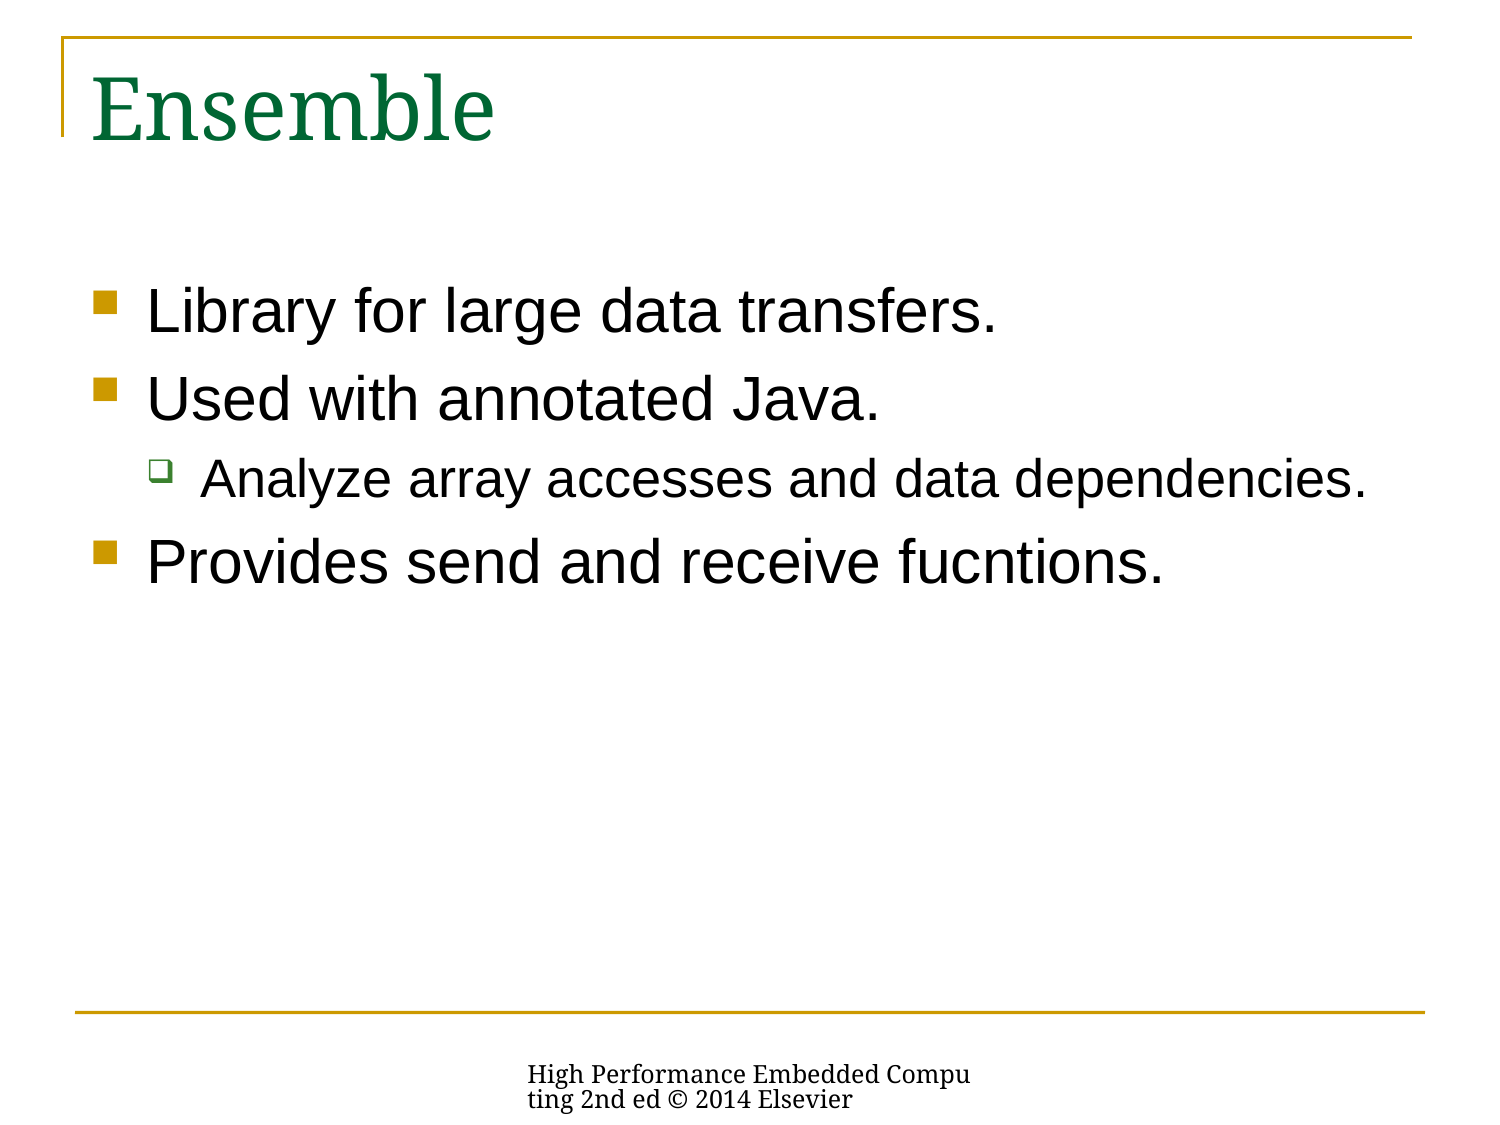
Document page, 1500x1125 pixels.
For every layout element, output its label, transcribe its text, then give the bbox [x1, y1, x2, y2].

footer High Performance Embedded Computing 2nd ed © 2014 Elsevier [512, 1025, 988, 1100]
list Library for large data transfers. Used with annotated Java. Analyze array accesses and data dependencies. Provides send and receive fucntions. [75, 262, 1425, 1006]
title Ensemble [75, 45, 1425, 233]
